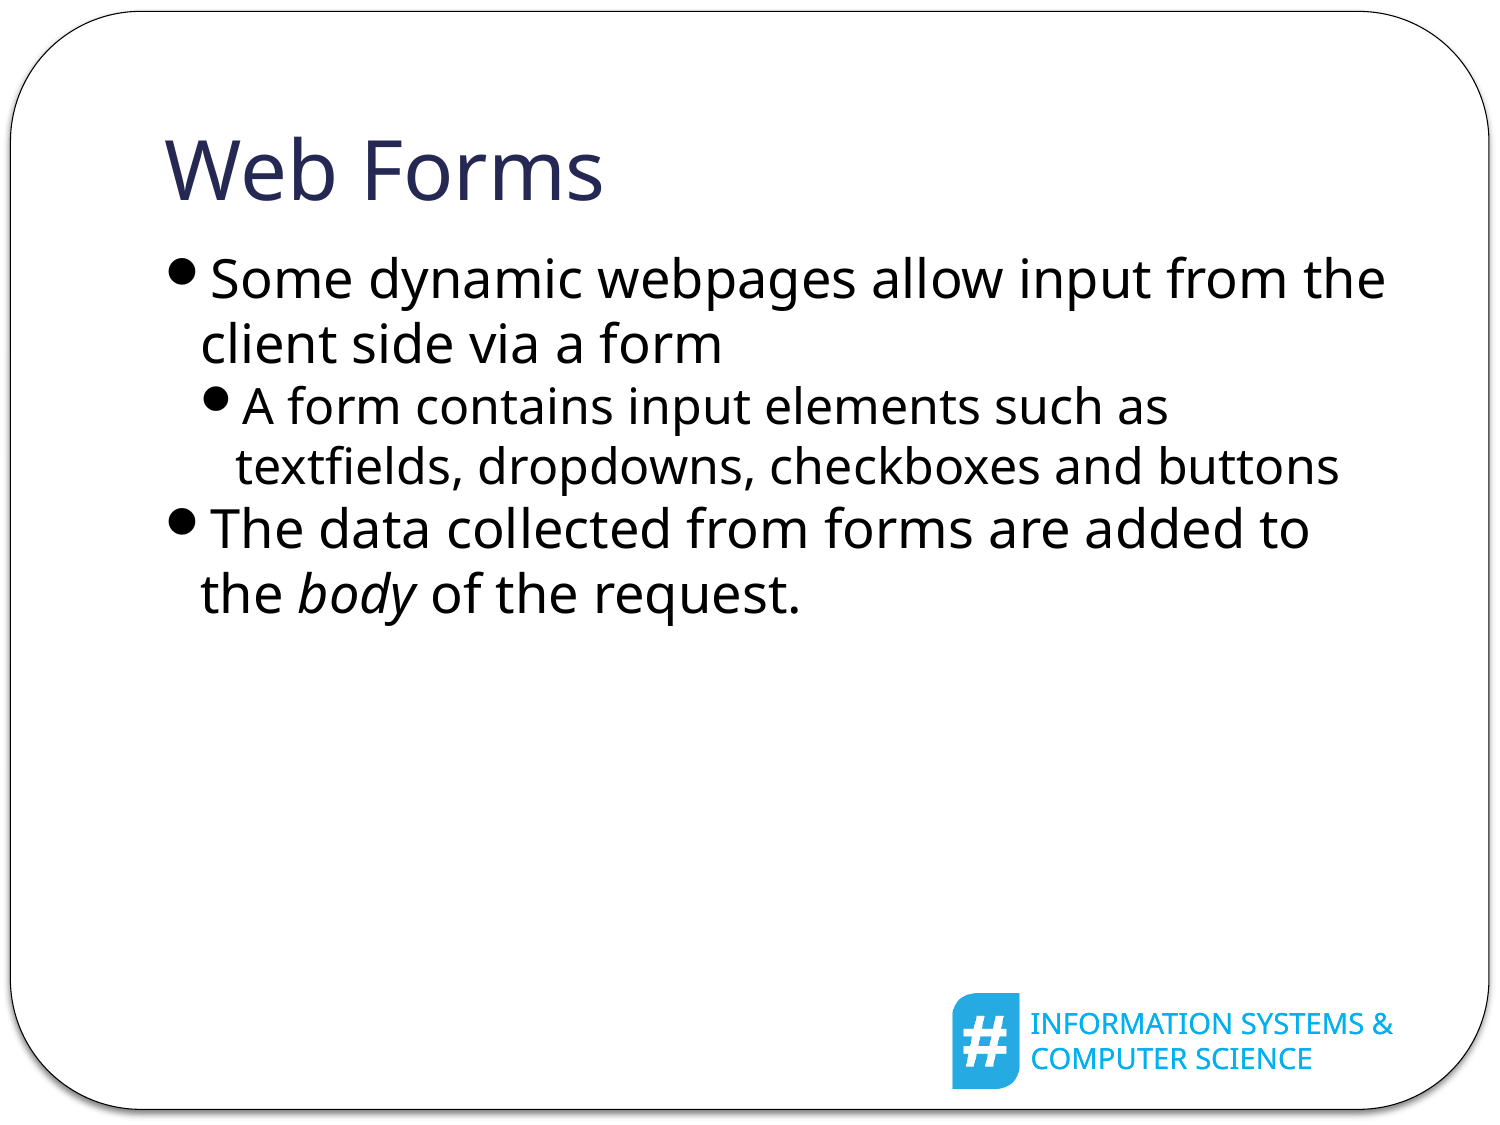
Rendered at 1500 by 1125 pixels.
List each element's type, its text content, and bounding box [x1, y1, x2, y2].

text_box Web Forms [150, 45, 1425, 233]
picture [950, 990, 1022, 1090]
text_box Some dynamic webpages allow input from the client side via a form A form contains input elements such as textfields, dropdowns, checkboxes and buttons The data collected from forms are added to the body of the request. [150, 237, 1425, 988]
